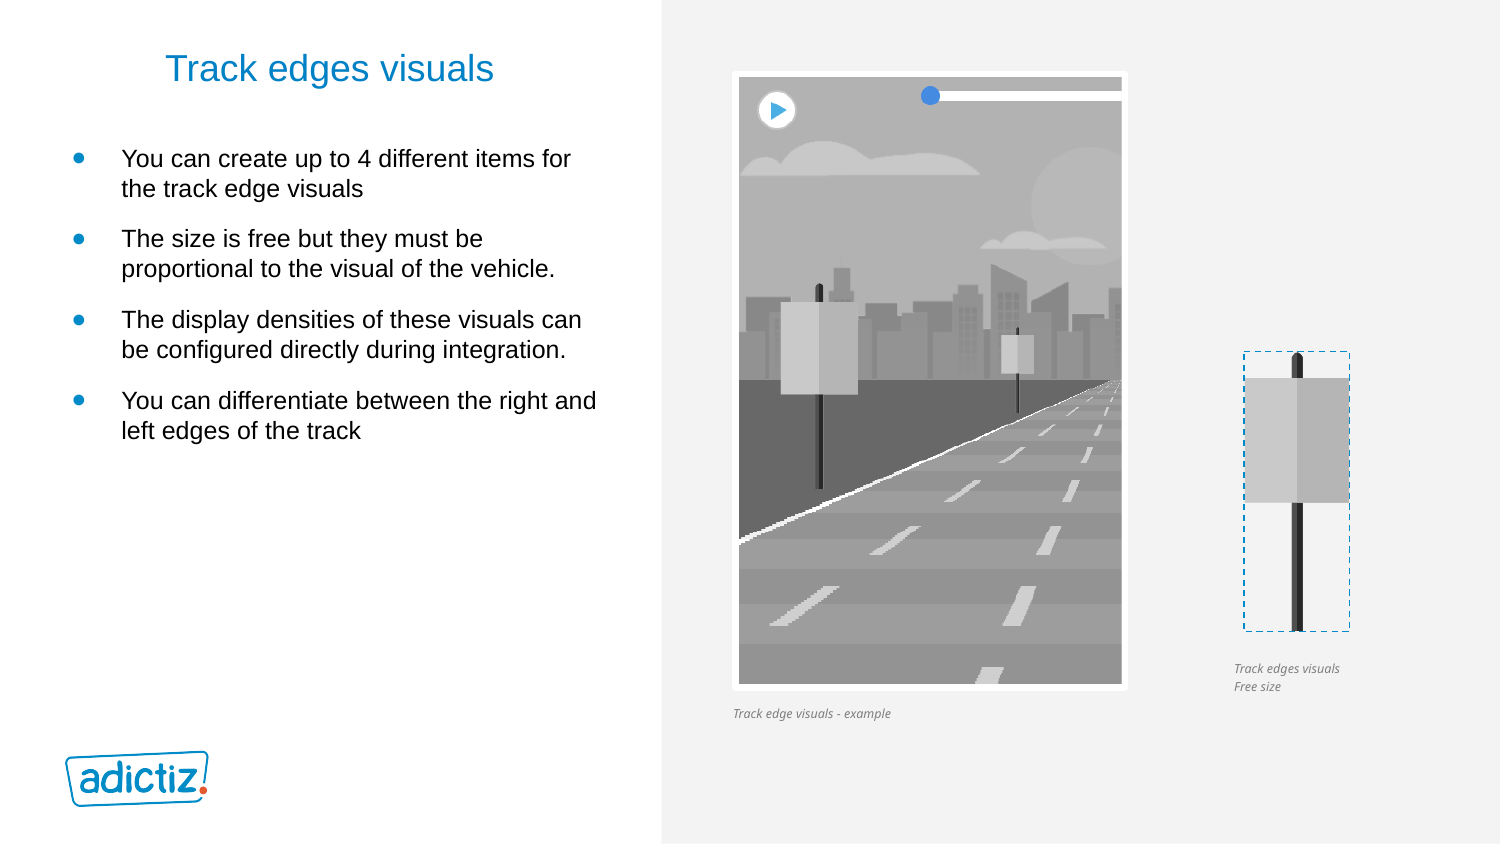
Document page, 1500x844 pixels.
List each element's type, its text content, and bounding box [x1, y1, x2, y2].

title Track edges visuals [31, 0, 629, 127]
picture [1244, 351, 1350, 631]
picture [85, 782, 94, 789]
picture [59, 780, 214, 810]
list You can create up to 4 different items for the track edge visuals The size is free but they must be proportional to the visual of the vehicle. The display densities of these visuals can be configured directly during integration. You can differentiate between the right and left edges of the track [31, 127, 629, 780]
picture [737, 76, 1122, 685]
picture [106, 780, 117, 788]
text_box Track edge visuals - example [718, 663, 1080, 761]
text_box Track edges visuals Free size [1219, 628, 1449, 725]
